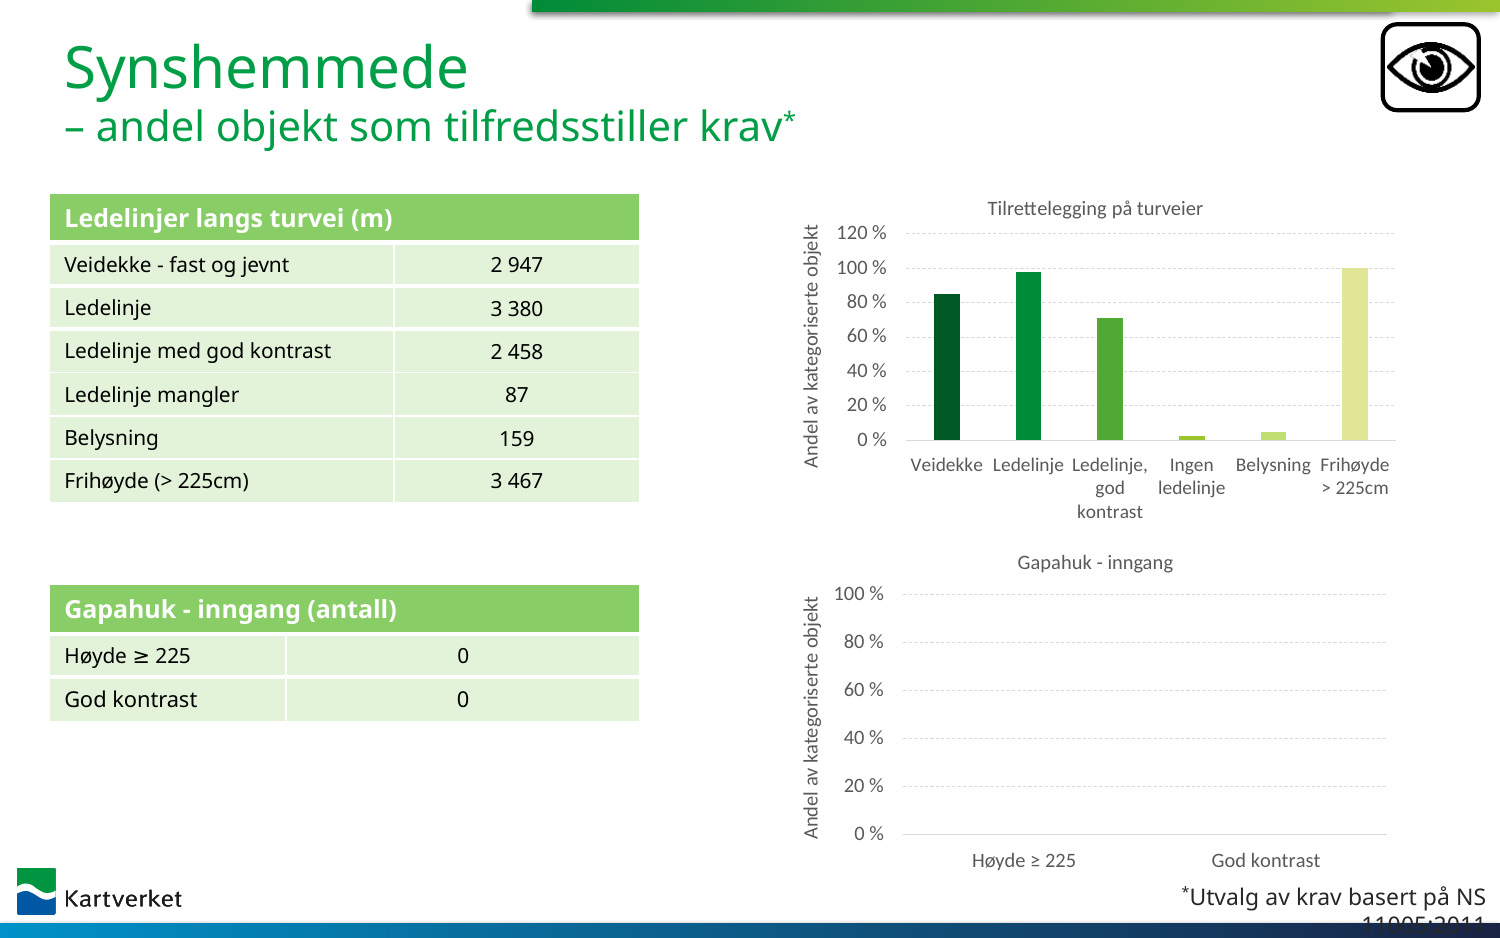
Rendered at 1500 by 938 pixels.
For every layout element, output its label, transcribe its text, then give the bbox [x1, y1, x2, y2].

table_cell Ledelinje [50, 288, 393, 327]
table_cell Belysning [50, 417, 393, 458]
table_cell 0 [287, 679, 639, 721]
table_cell 2 947 [395, 245, 639, 284]
table_cell Ledelinje med god kontrast [50, 331, 393, 372]
table_cell 3 467 [395, 460, 639, 502]
table_cell Veidekke - fast og jevnt [50, 245, 393, 284]
table_cell 2 458 [395, 331, 639, 372]
picture [791, 541, 1400, 880]
table_cell Høyde ≥ 225 [50, 636, 285, 675]
text_box *Utvalg av krav basert på NS 11005:2011 [1068, 873, 1500, 938]
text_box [1382, 24, 1480, 111]
table_header Ledelinjer langs turvei (m) [50, 194, 639, 240]
table_cell 3 380 [395, 288, 639, 327]
picture [791, 187, 1400, 526]
table_cell 0 [287, 636, 639, 675]
table_cell Frihøyde (> 225cm) [50, 460, 393, 502]
text_box Synshemmede – andel objekt som tilfredsstiller krav* [49, 24, 1431, 158]
table_cell 159 [395, 417, 639, 458]
table_cell 87 [395, 373, 639, 415]
table_cell God kontrast [50, 679, 285, 721]
table_cell Ledelinje mangler [50, 373, 393, 415]
table_header Gapahuk - inngang (antall) [50, 585, 639, 632]
